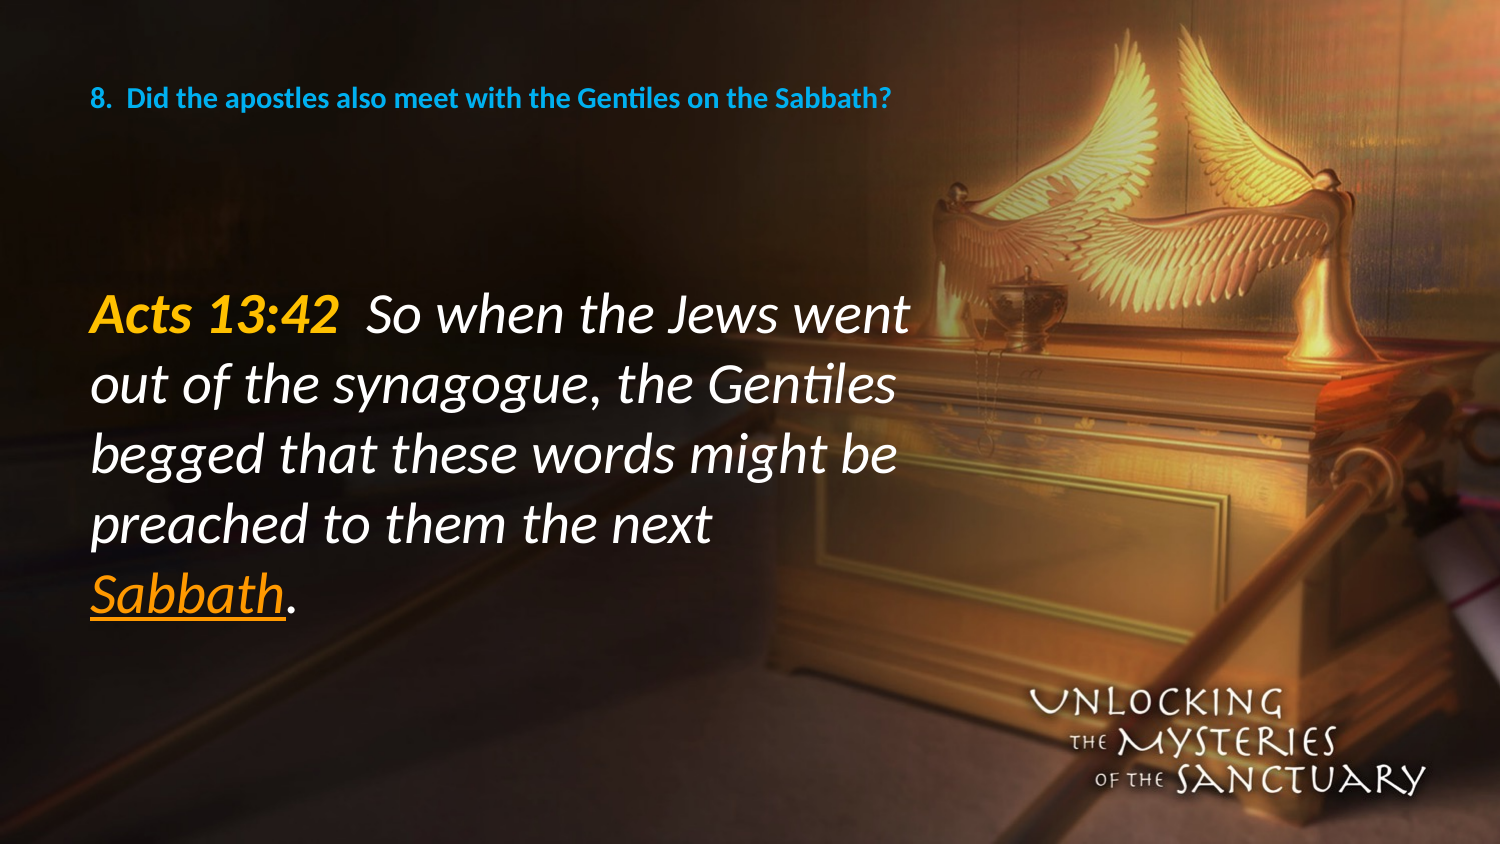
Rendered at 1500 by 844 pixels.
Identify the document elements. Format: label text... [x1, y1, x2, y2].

list Acts 13:42 So when the Jews went out of the synagogue, the Gentiles begged that these words might be preached to them the next Sabbath. [75, 267, 952, 754]
title 8. Did the apostles also meet with the Gentiles on the Sabbath? [75, 33, 1425, 175]
picture [0, 0, 1500, 844]
